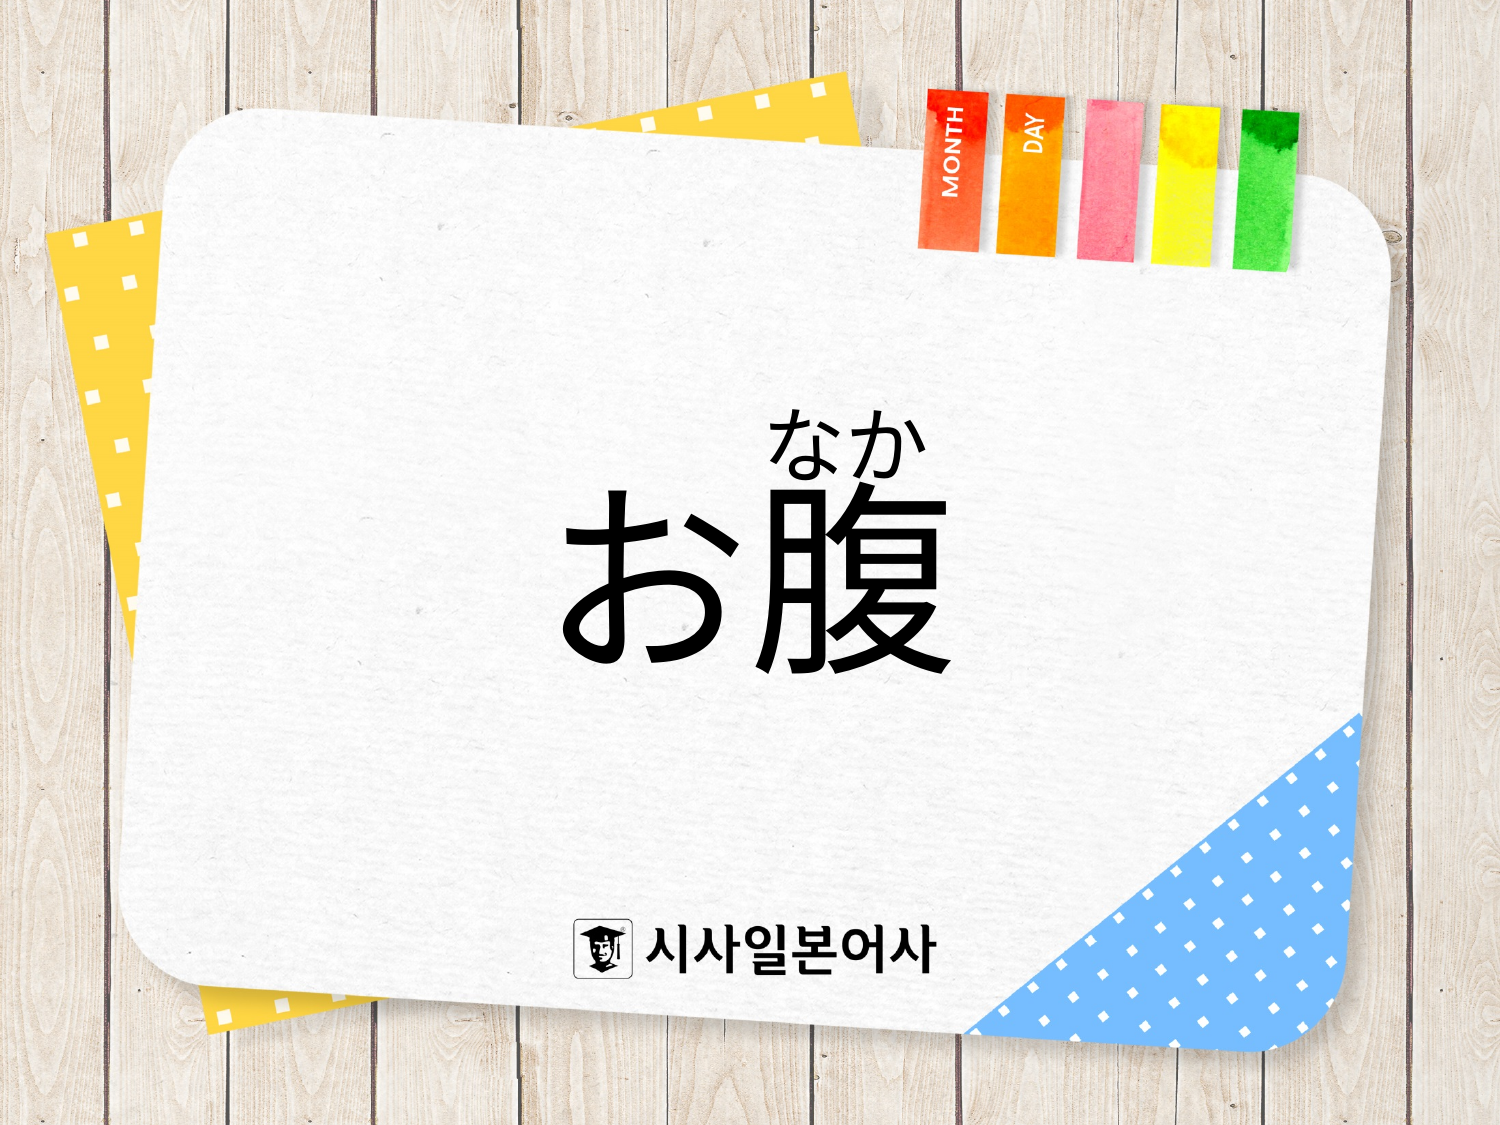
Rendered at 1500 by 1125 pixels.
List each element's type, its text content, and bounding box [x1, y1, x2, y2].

title お腹 [75, 338, 1425, 811]
picture [0, 0, 1500, 1125]
text_box なか [747, 385, 944, 501]
